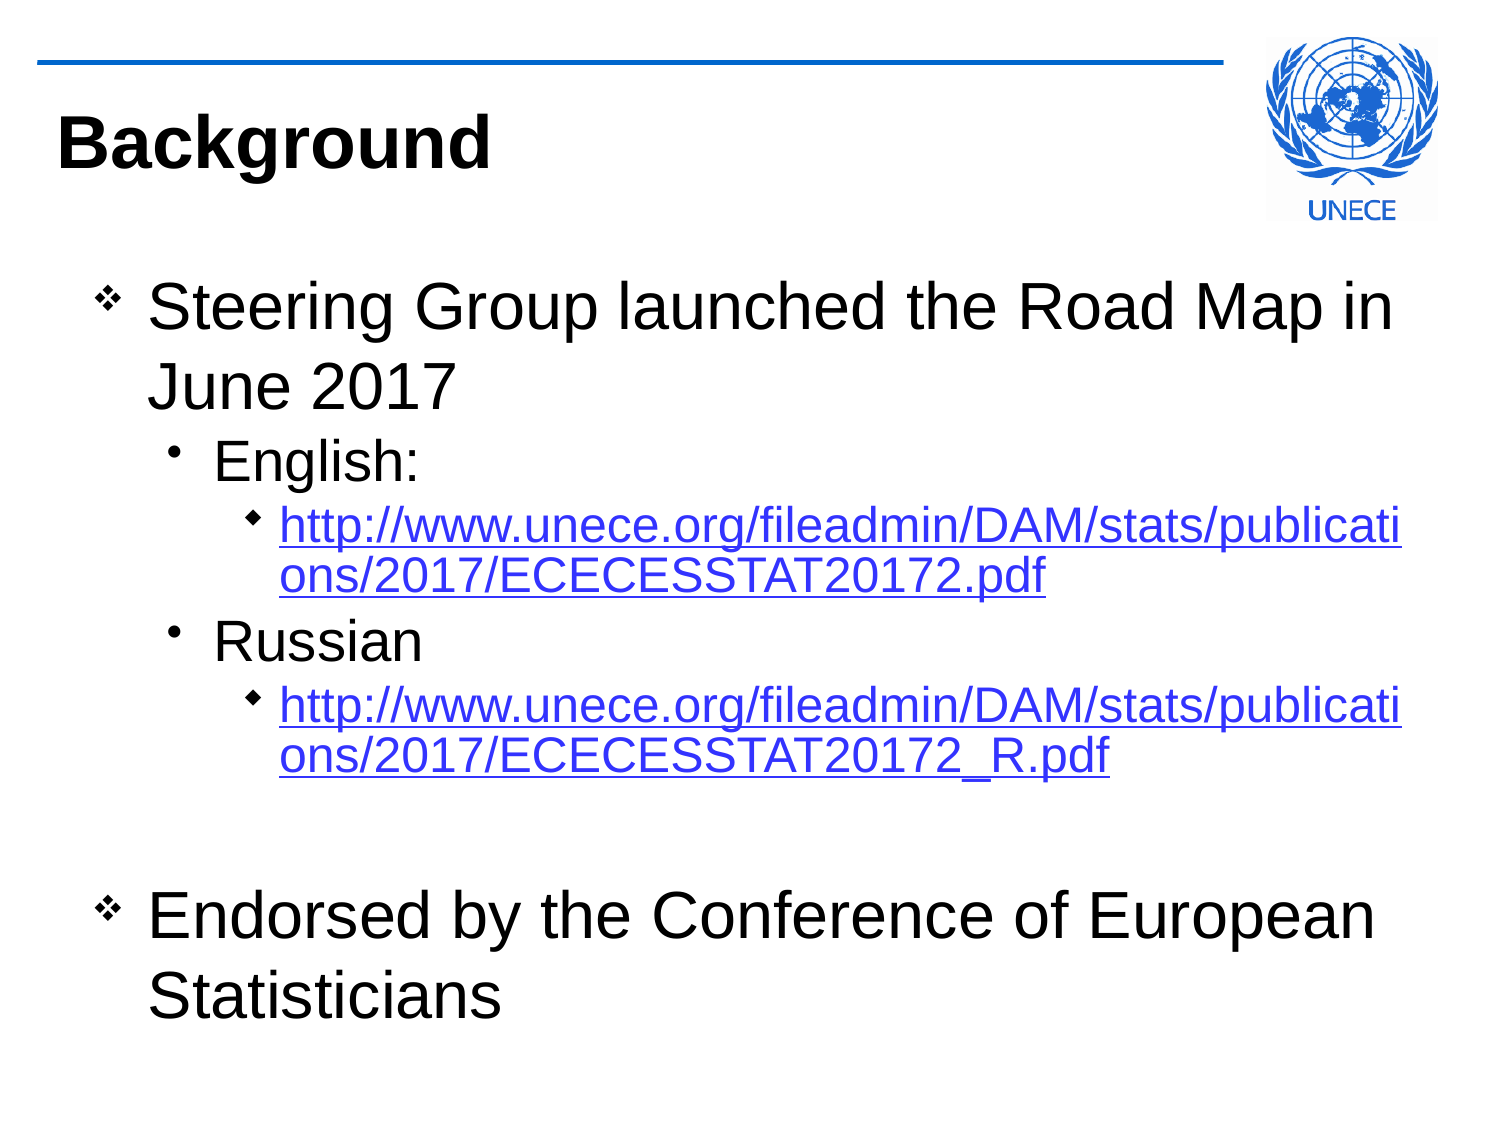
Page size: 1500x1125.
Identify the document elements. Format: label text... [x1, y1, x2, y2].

title Background [41, 57, 1204, 220]
list Steering Group launched the Road Map in June 2017 English: http://www.unece.org/fileadmin/DAM/stats/publications/2017/ECECESSTAT20172.pdf Russian http://www.unece.org/fileadmin/DAM/stats/publications/2017/ECECESSTAT20172_R.pdf Endorsed by the Conference of European Statisticians [76, 255, 1424, 1036]
picture [1266, 37, 1438, 221]
